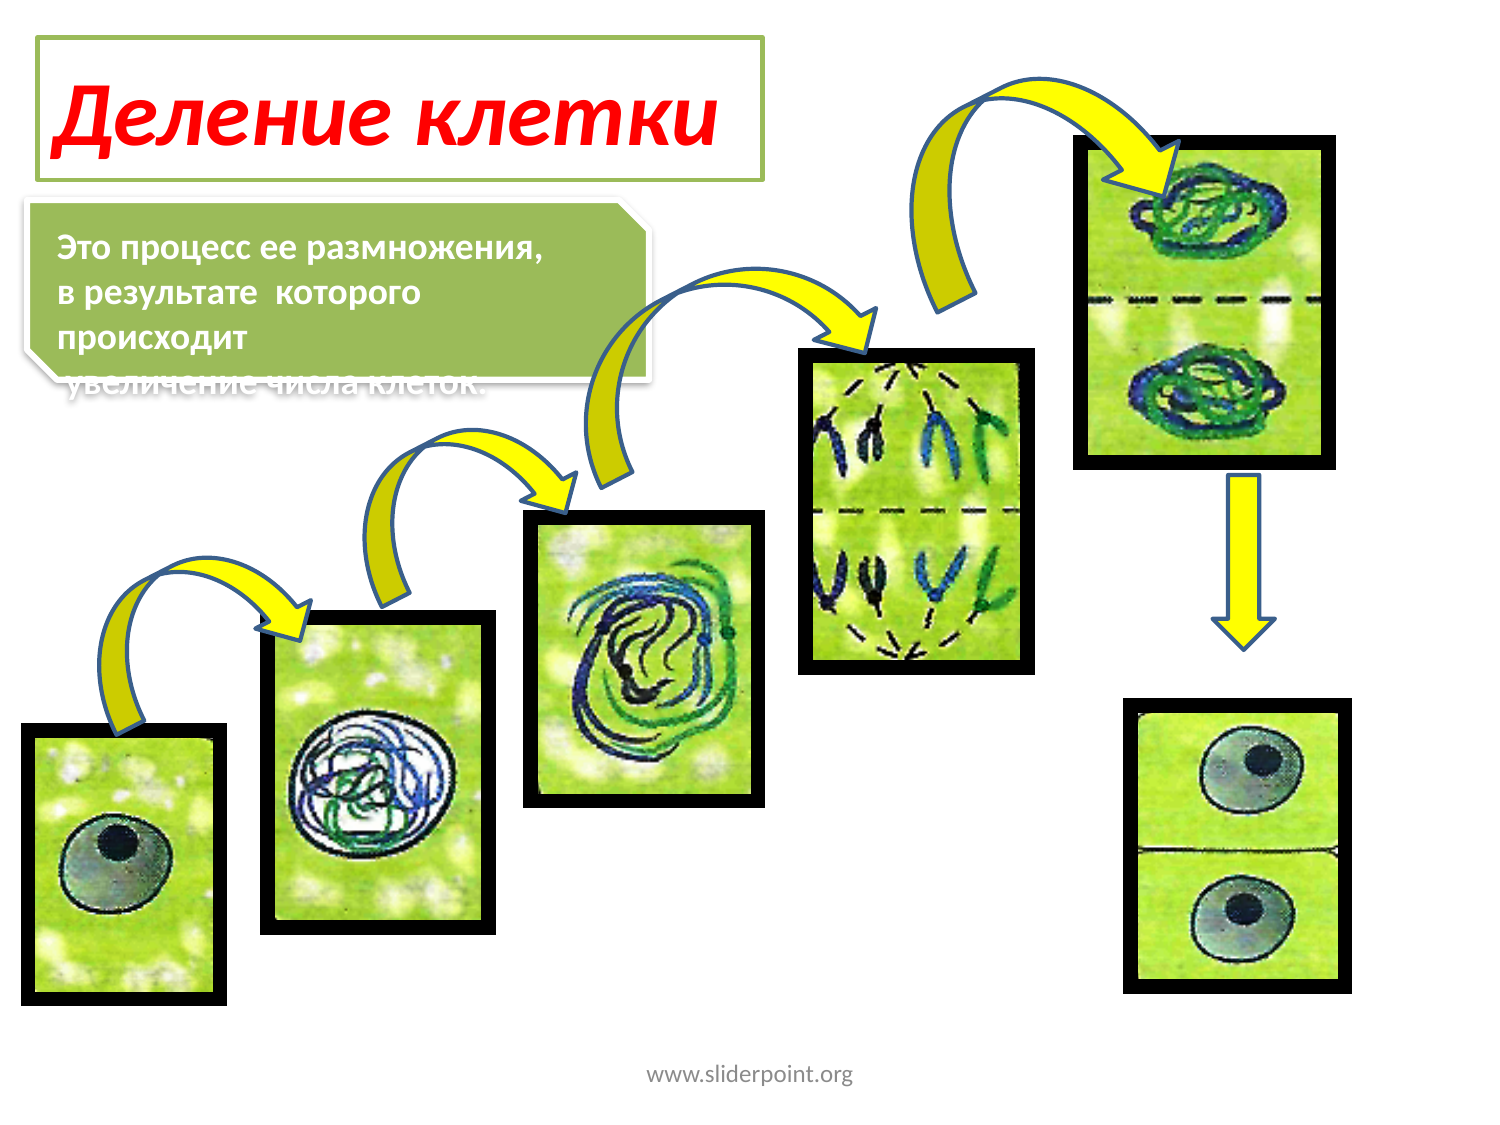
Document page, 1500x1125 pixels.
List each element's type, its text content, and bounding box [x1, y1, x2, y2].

text_box [1210, 472, 1277, 653]
text_box [362, 427, 579, 610]
picture [812, 362, 1021, 661]
text_box Это процесс ее размножения, в результате которого происходит увеличение числа клеток. [23, 196, 653, 383]
picture [537, 524, 751, 794]
title Деление клетки [35, 35, 765, 182]
text_box [909, 76, 1181, 315]
picture [1087, 149, 1322, 456]
text_box [583, 266, 879, 491]
footer www.sliderpoint.org [512, 1042, 988, 1103]
text_box [97, 555, 313, 735]
picture [34, 737, 213, 992]
picture [1137, 712, 1338, 980]
picture [274, 624, 482, 921]
